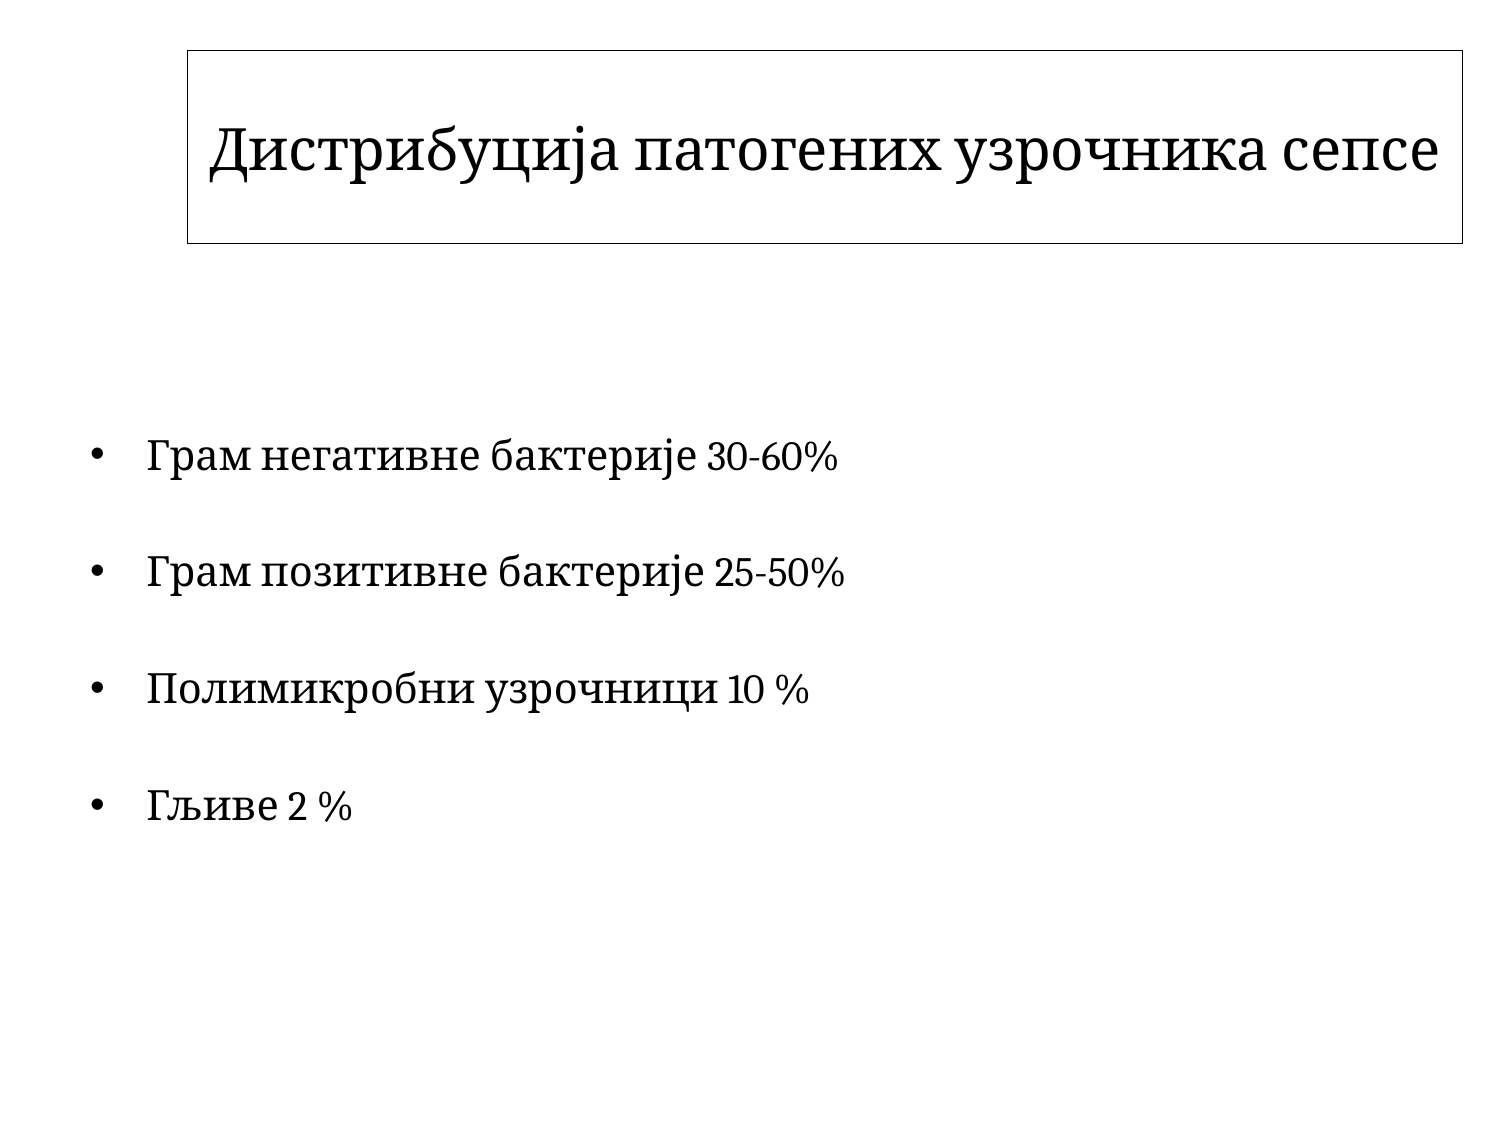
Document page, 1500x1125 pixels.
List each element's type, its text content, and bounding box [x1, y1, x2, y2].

list Грам негативне бактерије 30-60% Грам позитивне бактерије 25-50% Полимикробни узрочници 10 % Гљиве 2 % [75, 420, 1425, 1005]
title Дистрибуција патогених узрочника сепсе [187, 50, 1463, 244]
